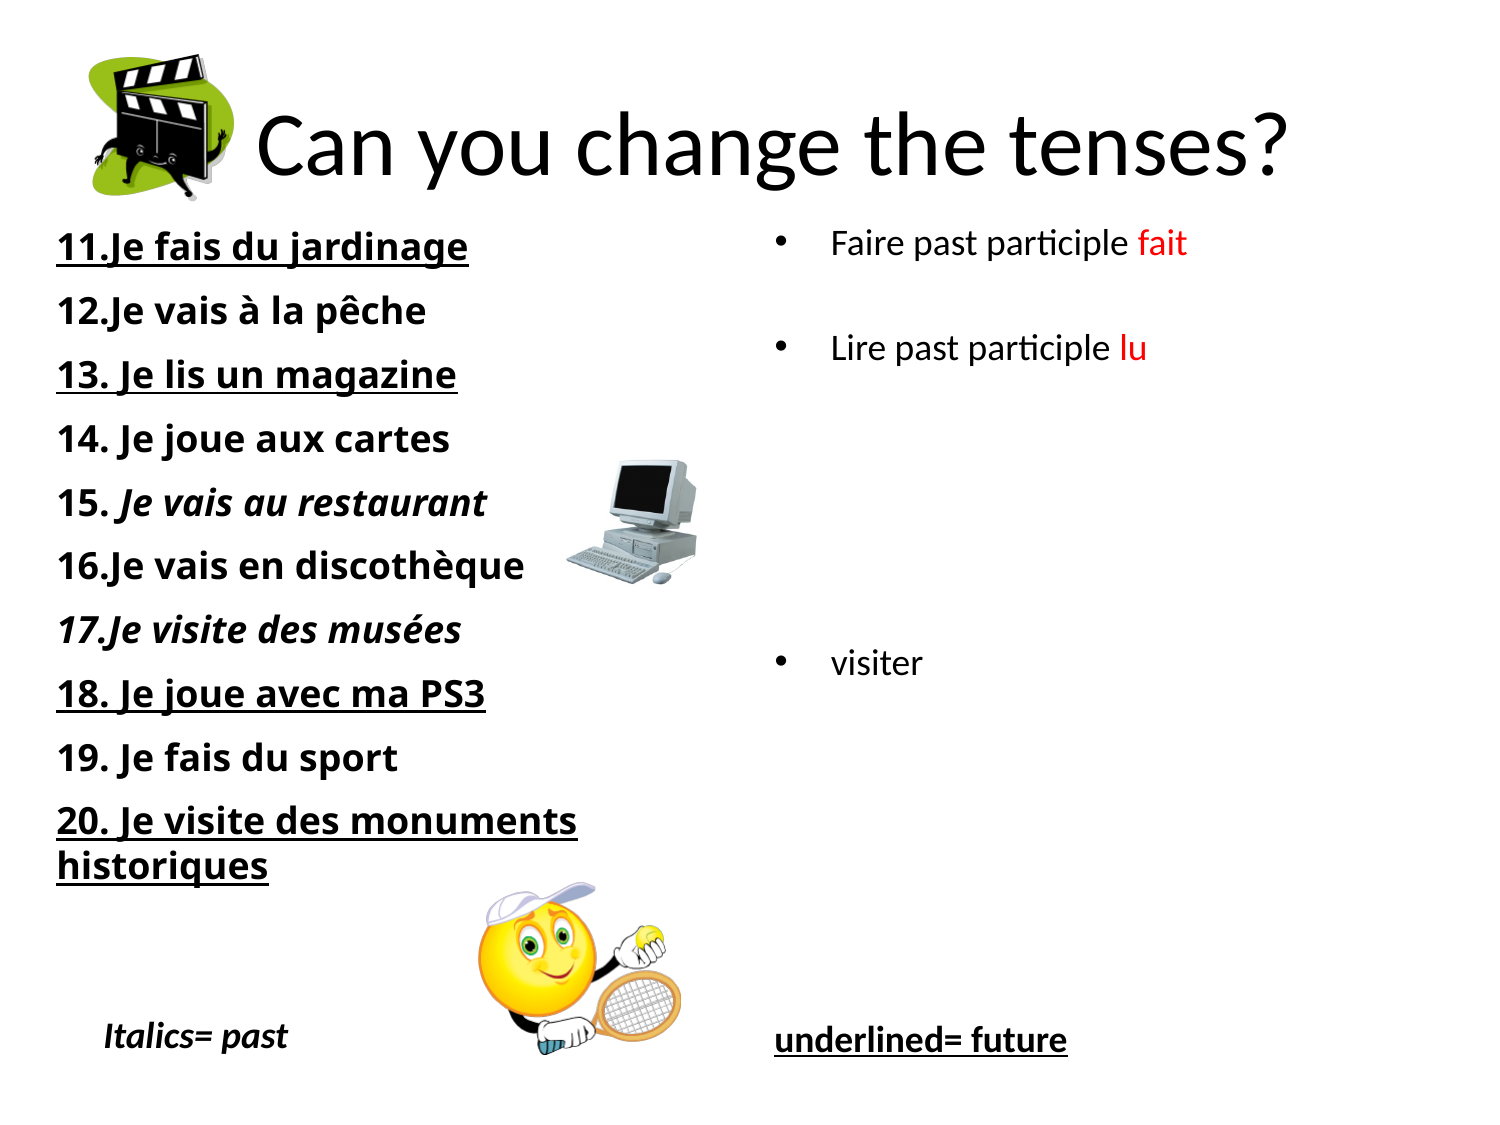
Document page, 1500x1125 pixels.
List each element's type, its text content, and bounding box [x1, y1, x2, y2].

picture [477, 882, 681, 1056]
text_box Italics= past [88, 1003, 384, 1064]
text_box underlined= future [759, 1007, 1095, 1068]
list Faire past participle fait Lire past participle lu visiter [759, 210, 1422, 954]
picture [88, 54, 235, 202]
title Can you change the tenses? [75, 45, 1425, 233]
text_box 11.Je fais du jardinage 12.Je vais à la pêche 13. Je lis un magazine 14. Je joue aux cartes 15. Je vais au restaurant 16.Je vais en discothèque 17.Je visite des musées 18. Je joue avec ma PS3 19. Je fais du sport 20. Je visite des monuments historiques [41, 215, 705, 959]
picture [560, 444, 721, 590]
